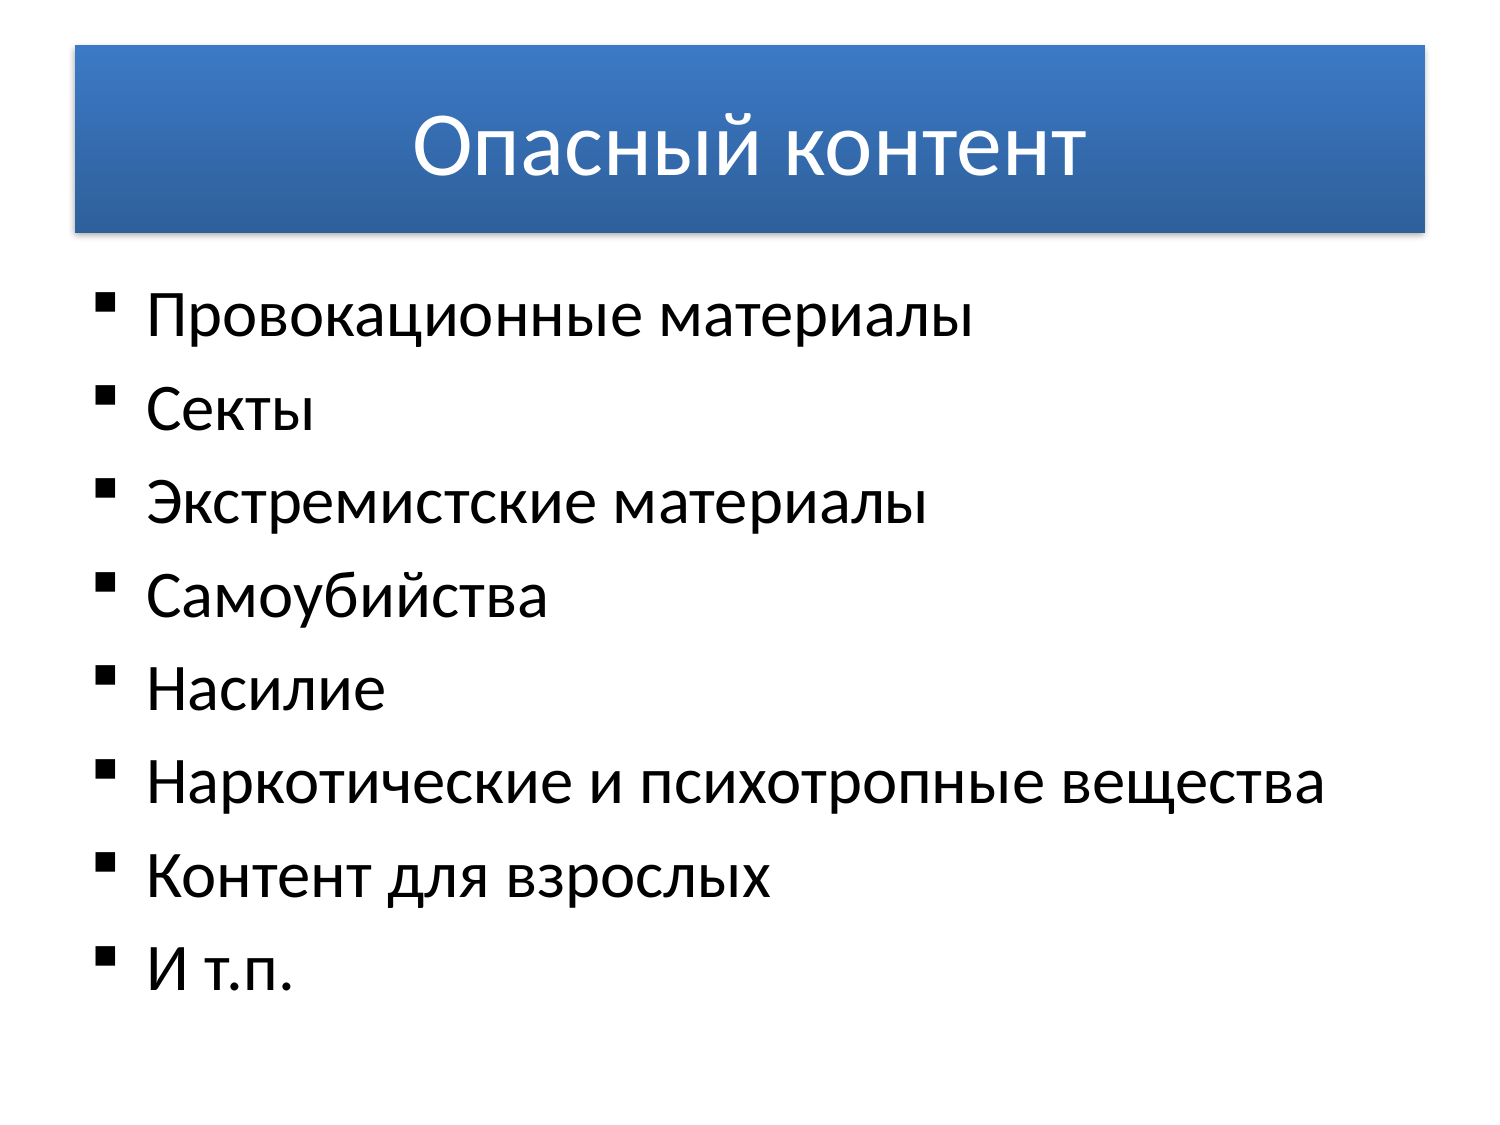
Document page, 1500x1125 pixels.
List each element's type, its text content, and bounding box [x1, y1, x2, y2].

title Опасный контент [75, 45, 1425, 233]
list Провокационные материалы Секты Экстремистские материалы Самоубийства Насилие Наркотические и психотропные вещества Контент для взрослых И т.п. [75, 262, 1446, 1111]
